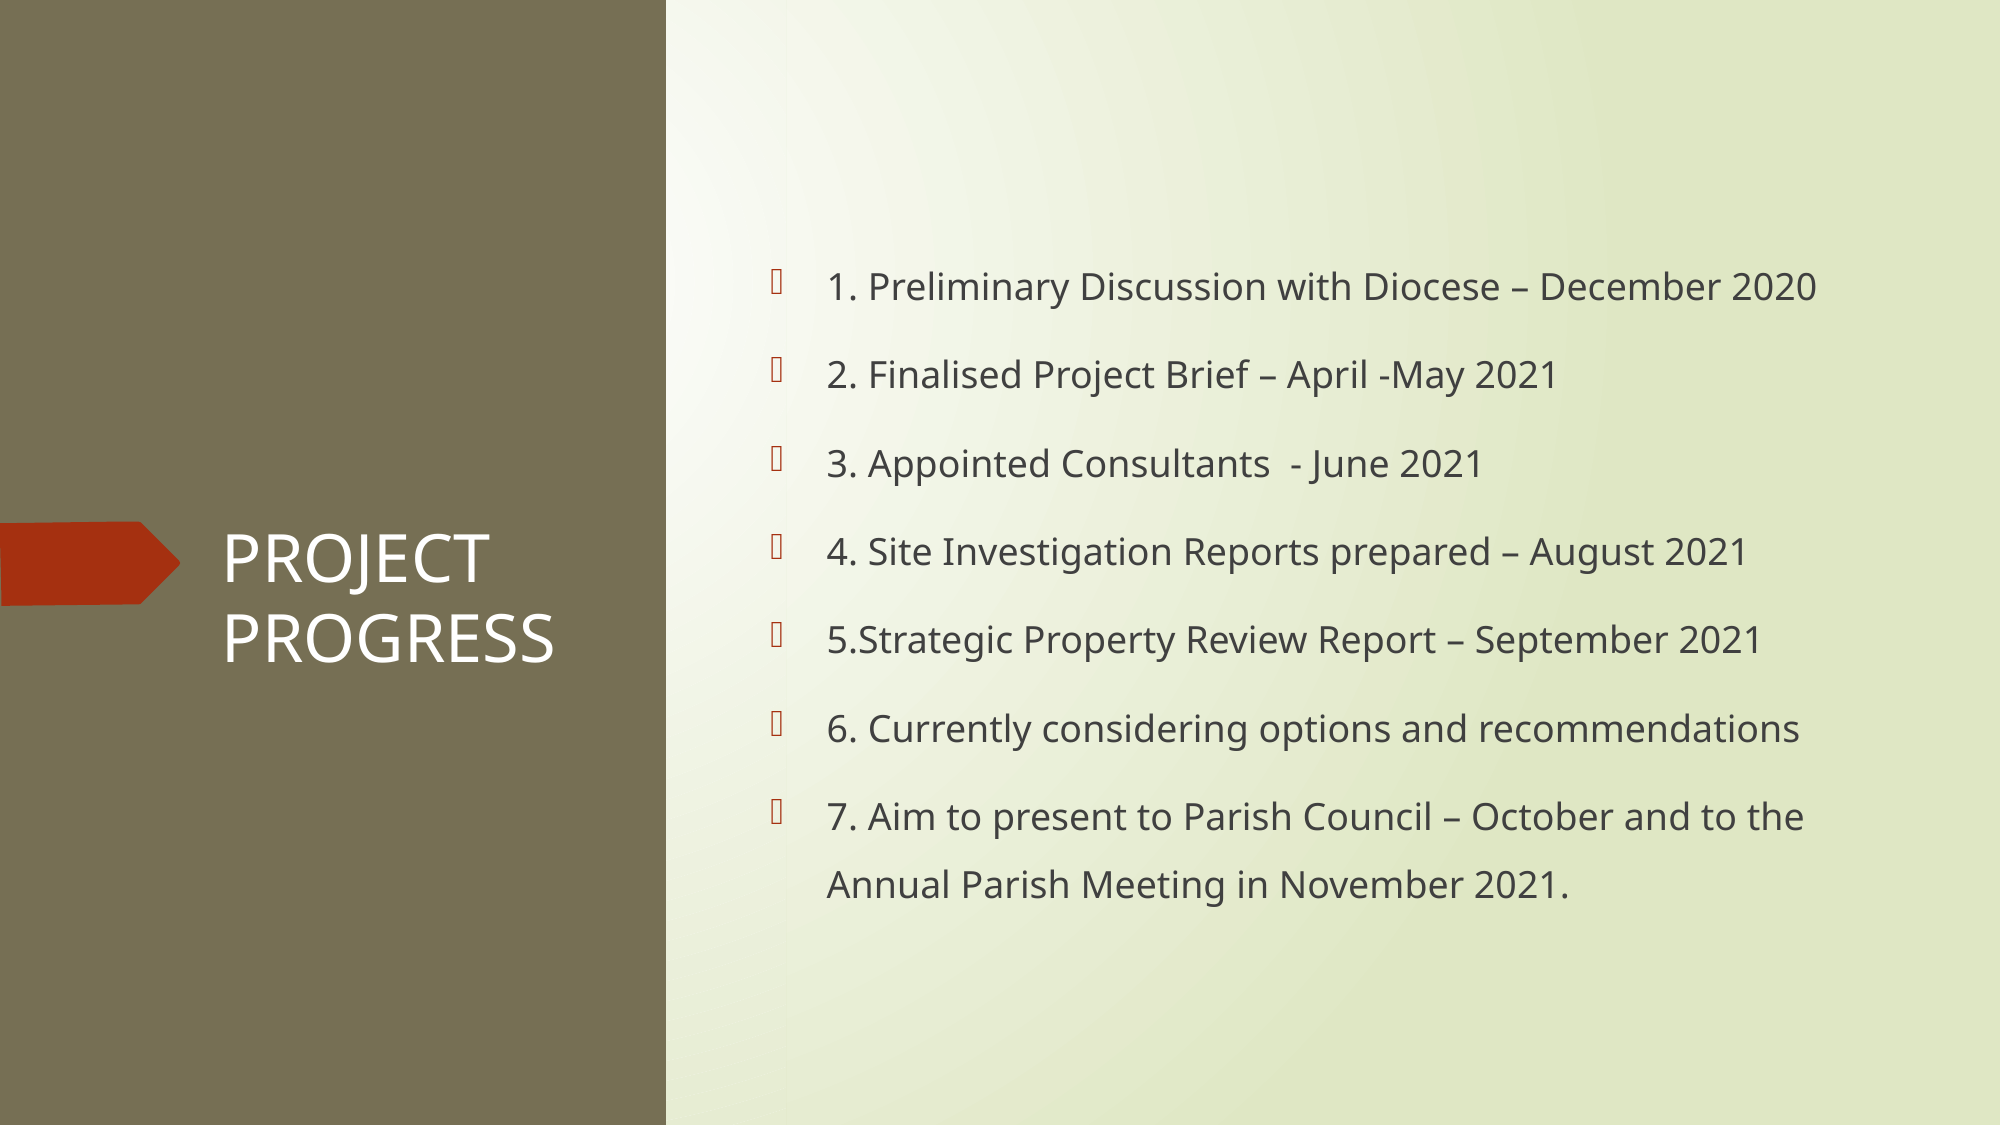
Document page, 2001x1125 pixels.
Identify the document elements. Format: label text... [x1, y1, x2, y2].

text_box [0, 521, 181, 606]
text_box [0, 0, 667, 1125]
list 1. Preliminary Discussion with Diocese – December 2020 2. Finalised Project Brief – April -May 2021 3. Appointed Consultants - June 2021 4. Site Investigation Reports prepared – August 2021 5.Strategic Property Review Report – September 2021 6. Currently considering options and recommendations 7. Aim to present to Parish Council – October and to the Annual Parish Meeting in November 2021. [755, 169, 1871, 1043]
title PROJECT PROGRESS [206, 508, 610, 1006]
text_box [785, 0, 2000, 1125]
